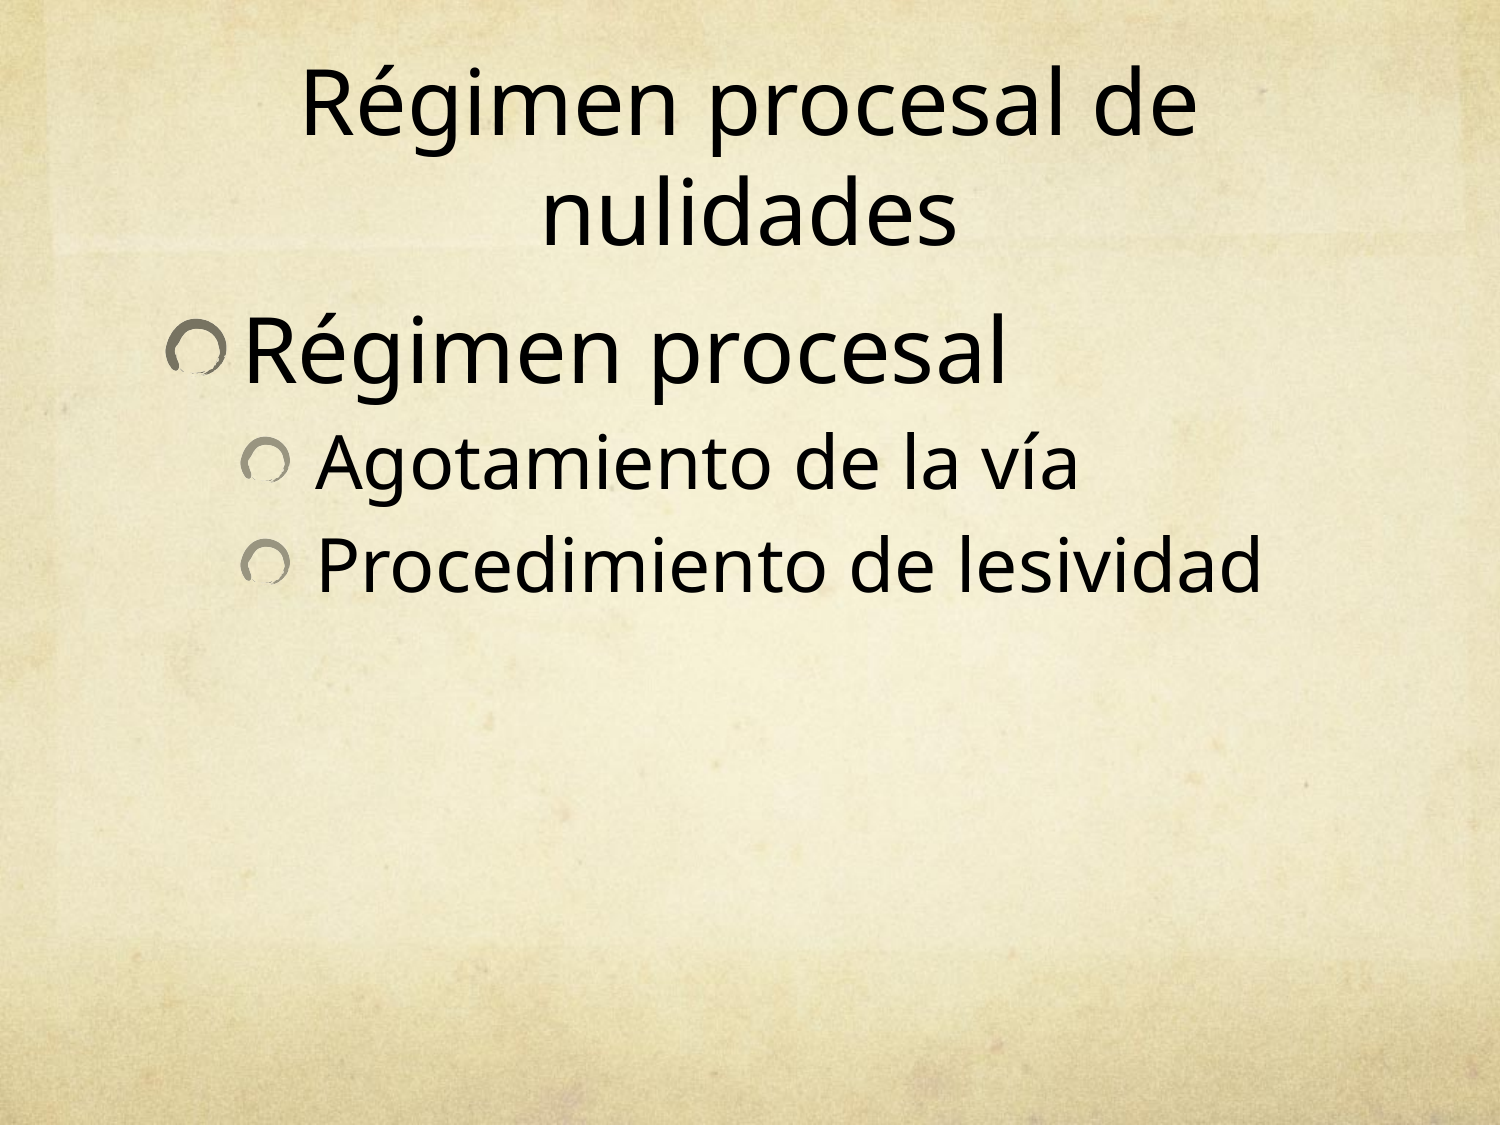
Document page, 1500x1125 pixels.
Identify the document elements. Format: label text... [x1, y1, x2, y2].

list Régimen procesal Agotamiento de la vía Procedimiento de lesividad [150, 284, 1350, 950]
title Régimen procesal de nulidades [150, 82, 1350, 225]
picture [0, 0, 1500, 1125]
